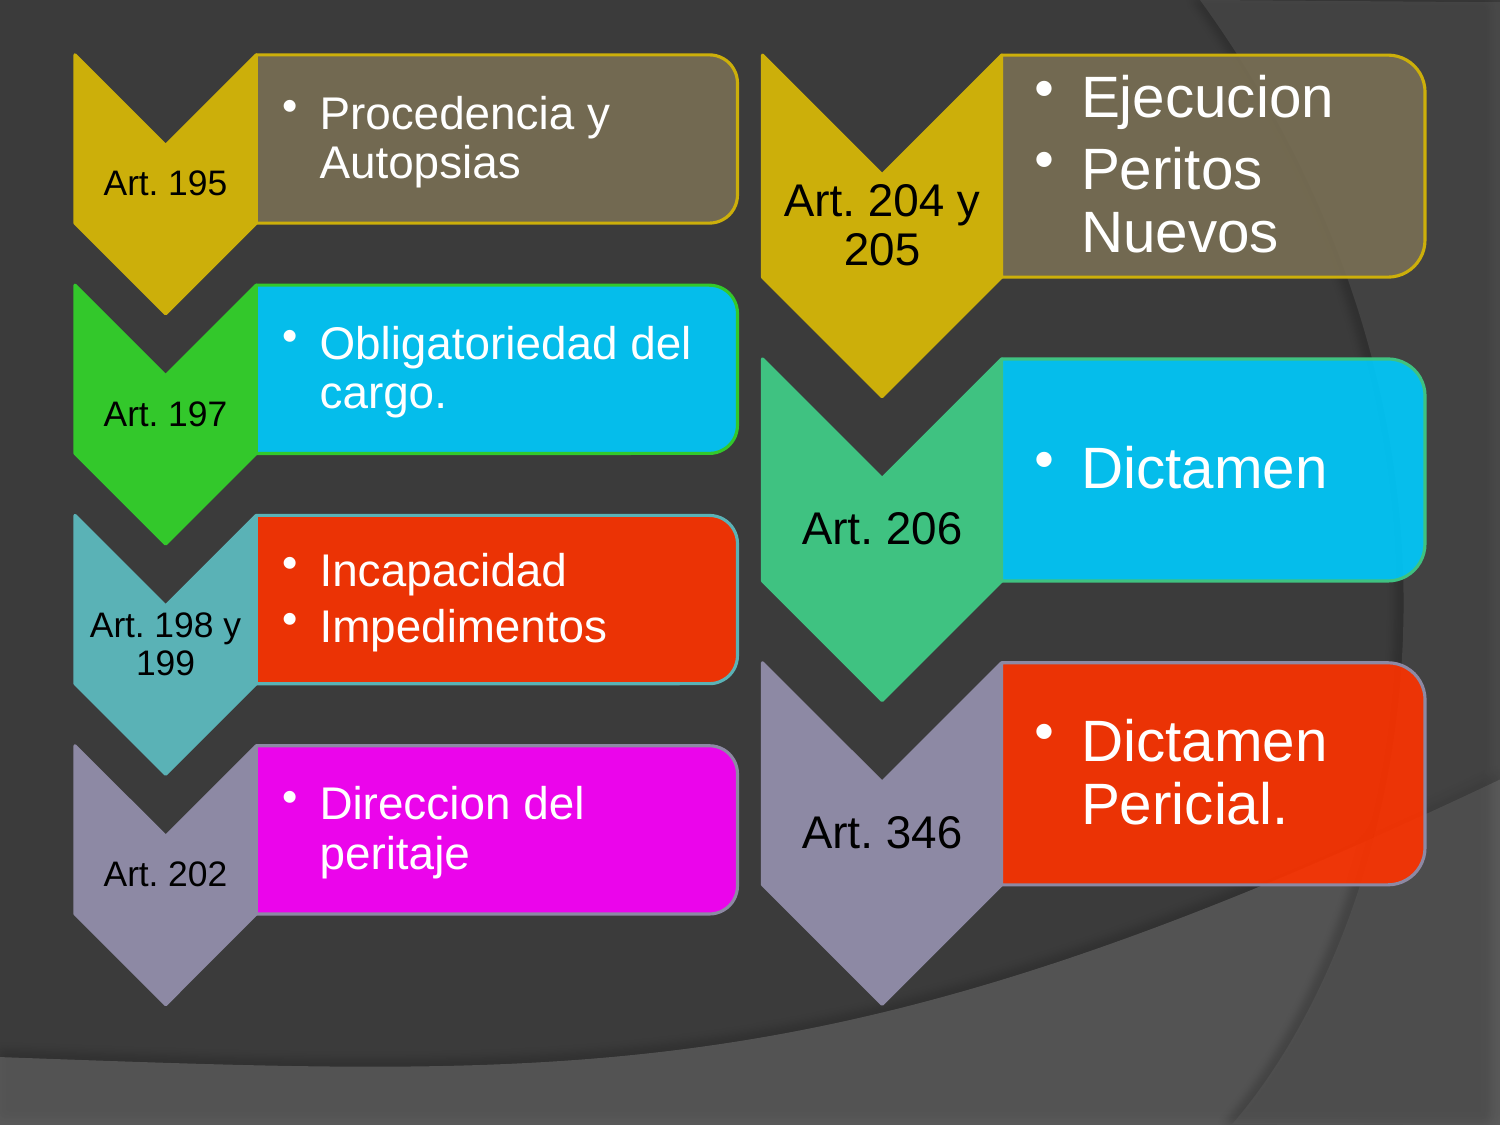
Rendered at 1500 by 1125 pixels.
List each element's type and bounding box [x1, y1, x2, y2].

list [762, 54, 1426, 1006]
list [74, 54, 738, 1006]
